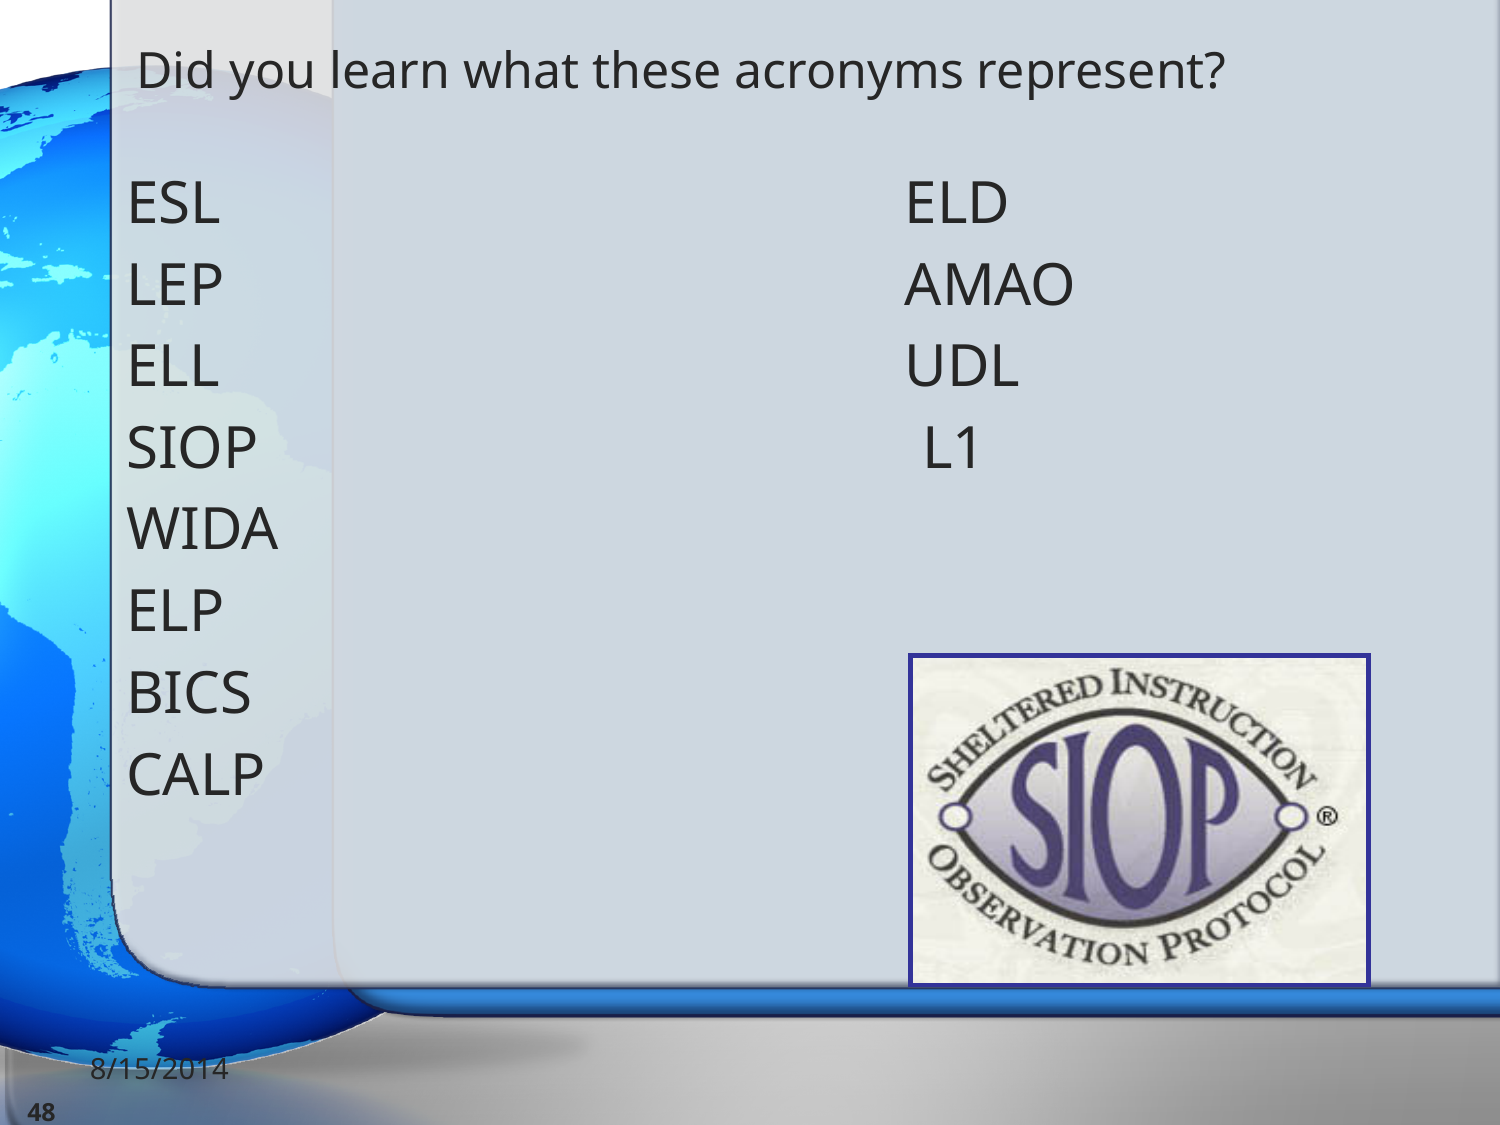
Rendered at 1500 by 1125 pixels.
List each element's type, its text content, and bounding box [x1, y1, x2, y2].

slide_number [75, 1042, 425, 1103]
list ESL ELD LEP AMAO ELL UDL SIOP L1 WIDA ELP BICS CALP [111, 157, 1462, 988]
title Did you learn what these acronyms represent? [121, 12, 1500, 125]
picture [0, 1, 1500, 1125]
slide_number 48 [12, 1088, 363, 1125]
